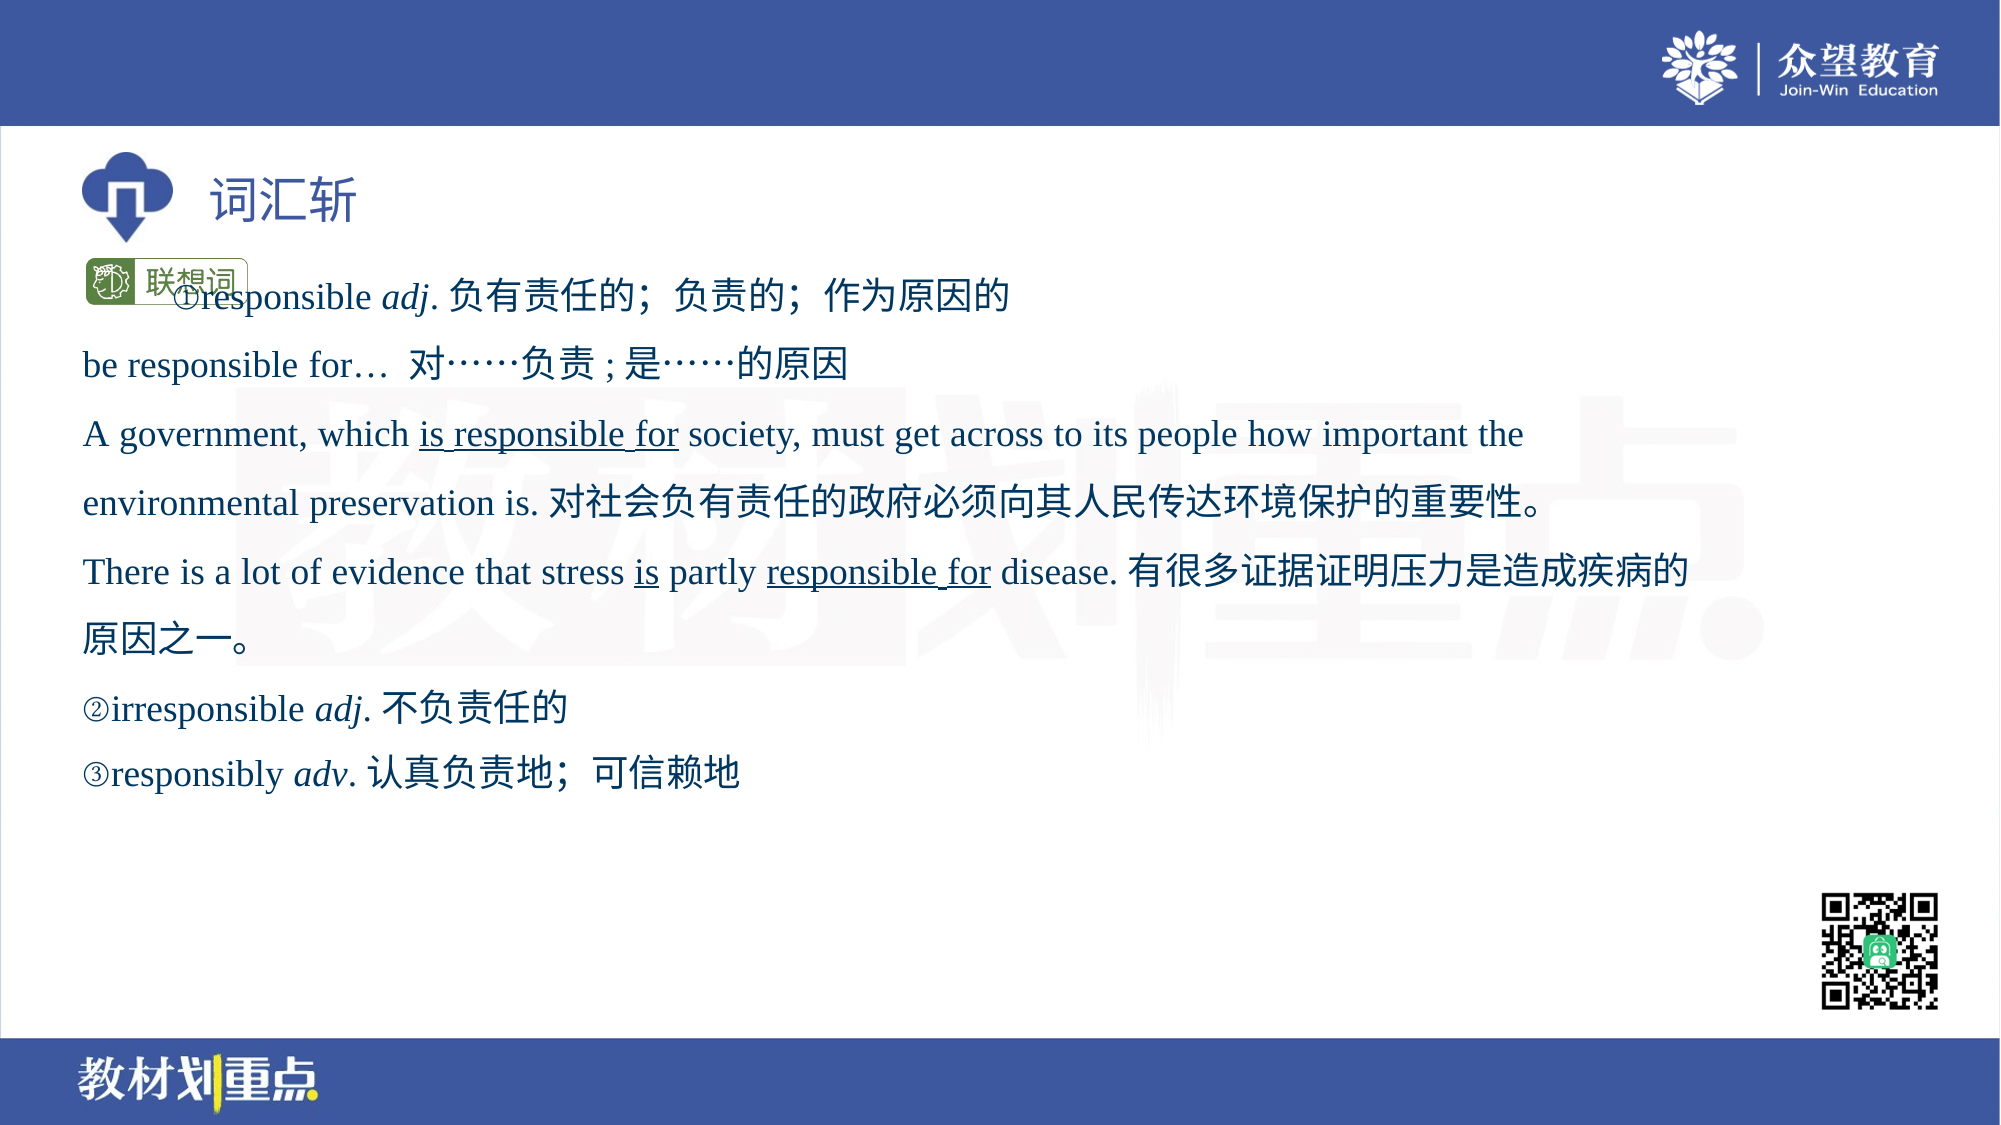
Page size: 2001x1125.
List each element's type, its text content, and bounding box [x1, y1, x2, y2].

picture [0, 0, 2000, 1125]
text_box ①responsible adj.负有责任的；负责的；作为原因的 be responsible for… 对……负责;是……的原因 A government, which is responsible for society, must get across to its people how important the environmental preservation is.对社会负有责任的政府必须向其人民传达环境保护的重要性。 There is a lot of evidence that stress is partly responsible for disease.有很多证据证明压力是造成疾病的 原因之一。 ②irresponsible adj.不负责任的 ③responsibly adv.认真负责地；可信赖地 [82, 248, 1817, 787]
